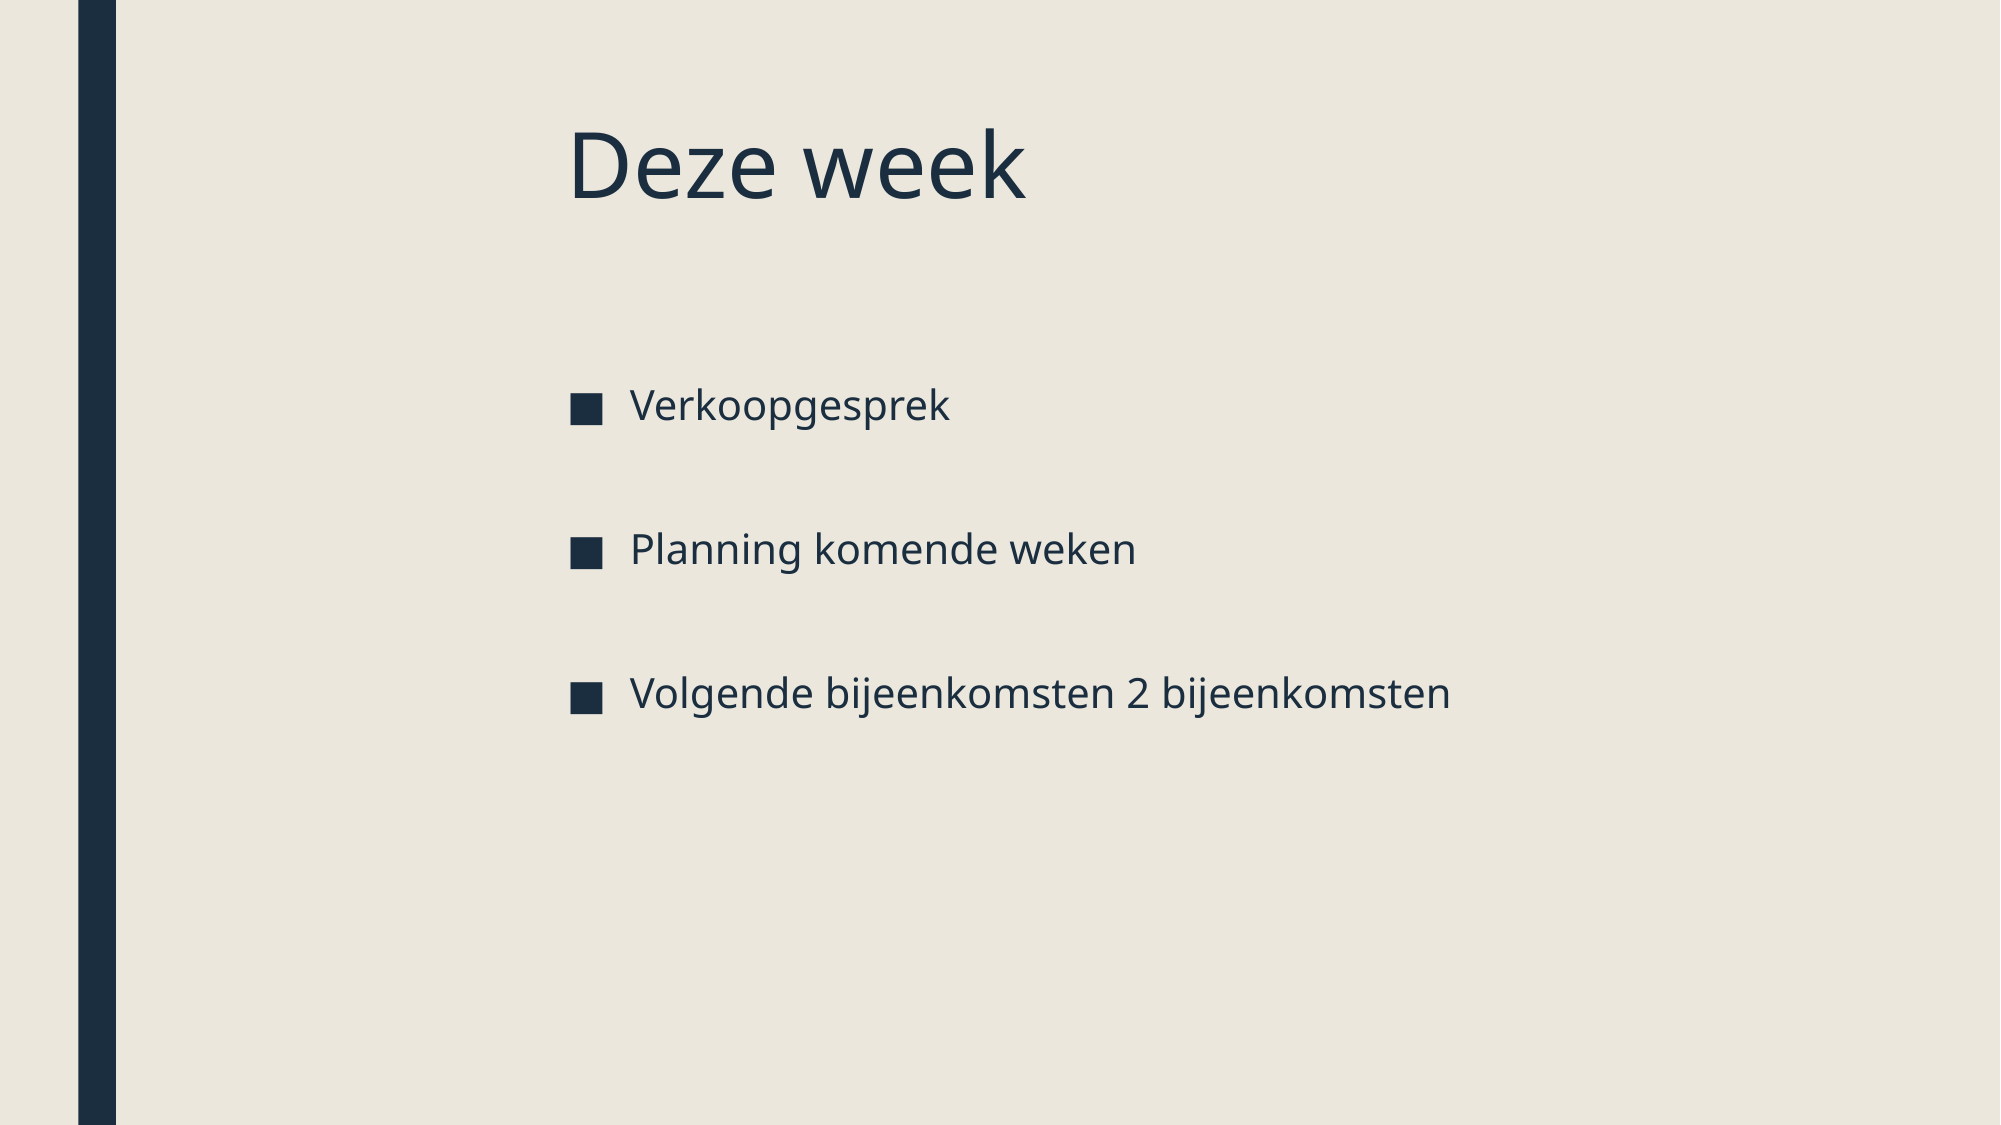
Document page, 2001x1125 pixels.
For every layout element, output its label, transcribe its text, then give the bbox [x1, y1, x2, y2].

list Verkoopgesprek Planning komende weken Volgende bijeenkomsten 2 bijeenkomsten [551, 375, 1816, 963]
title Deze week [551, 112, 1816, 357]
